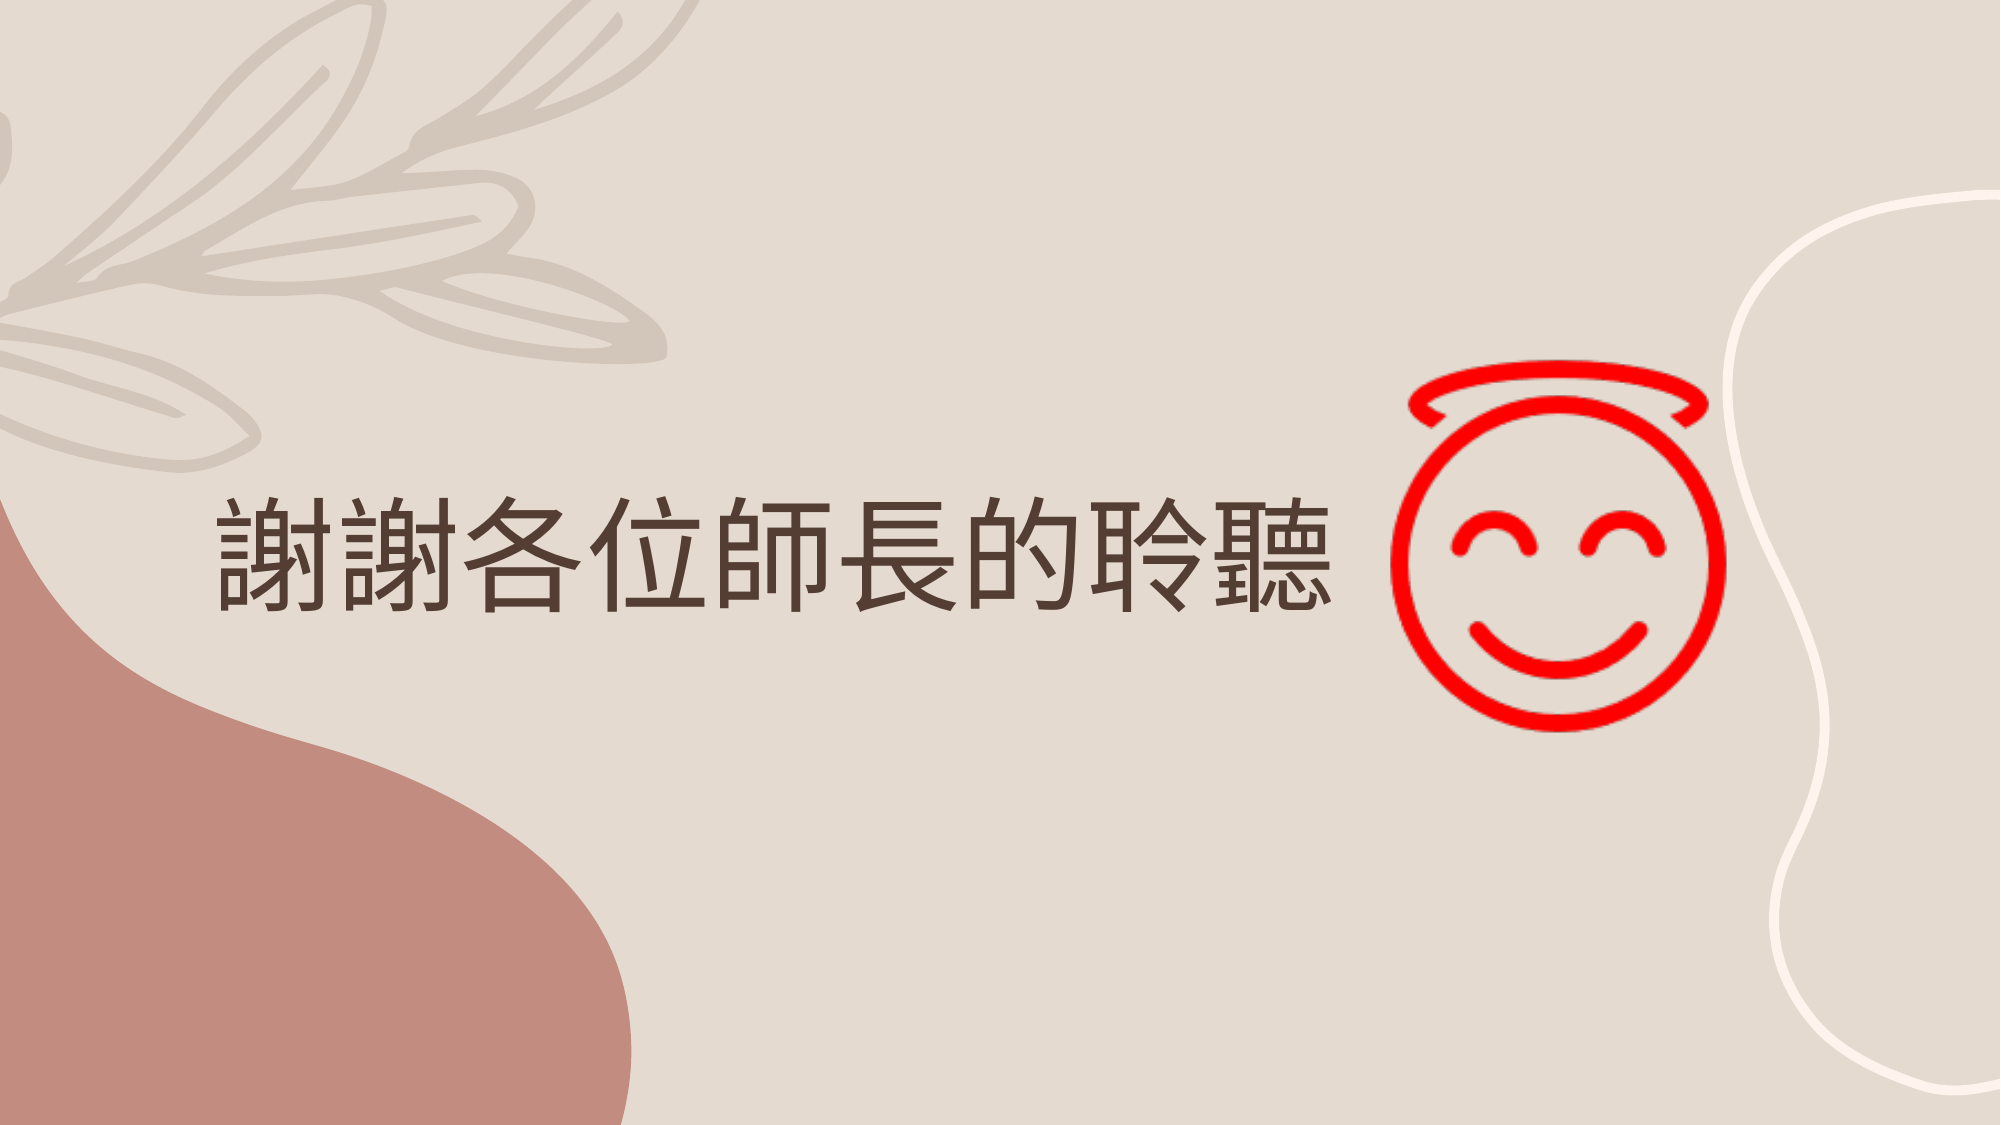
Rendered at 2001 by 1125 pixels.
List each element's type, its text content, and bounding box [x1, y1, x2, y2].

title 謝謝各位師長的聆聽 [150, 149, 1397, 975]
picture [1347, 352, 1771, 777]
